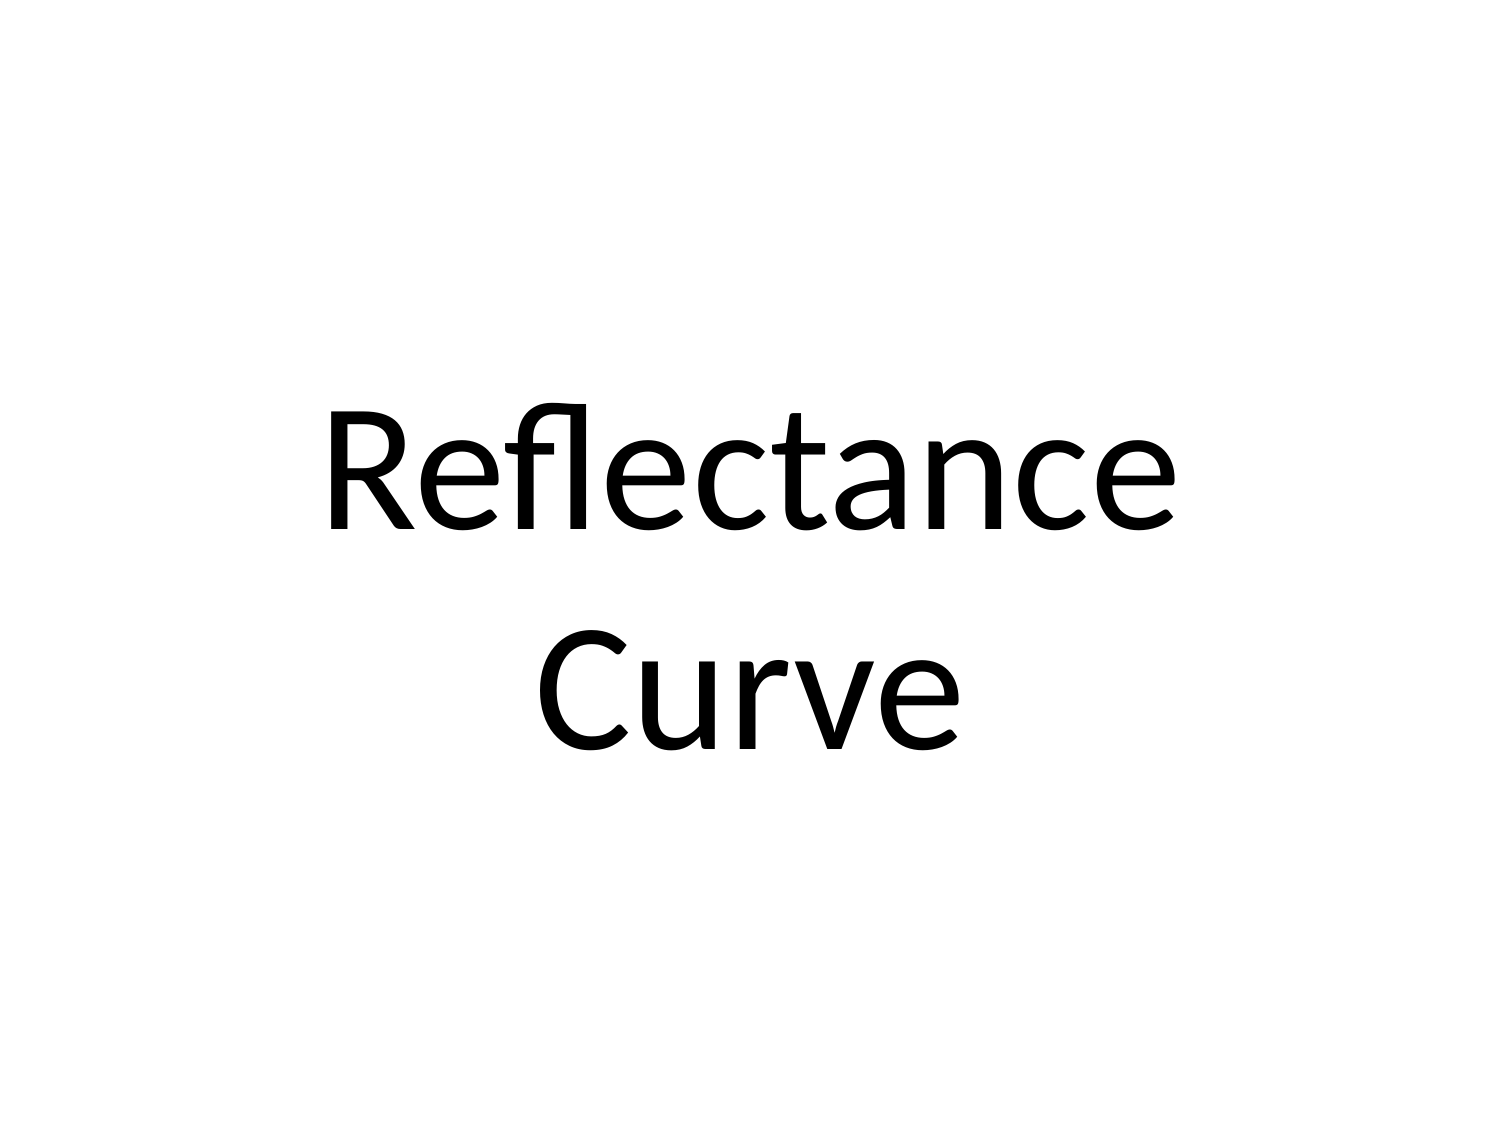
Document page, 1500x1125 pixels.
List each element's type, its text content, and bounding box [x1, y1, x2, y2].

title Reflectance Curve [75, 45, 1425, 1088]
